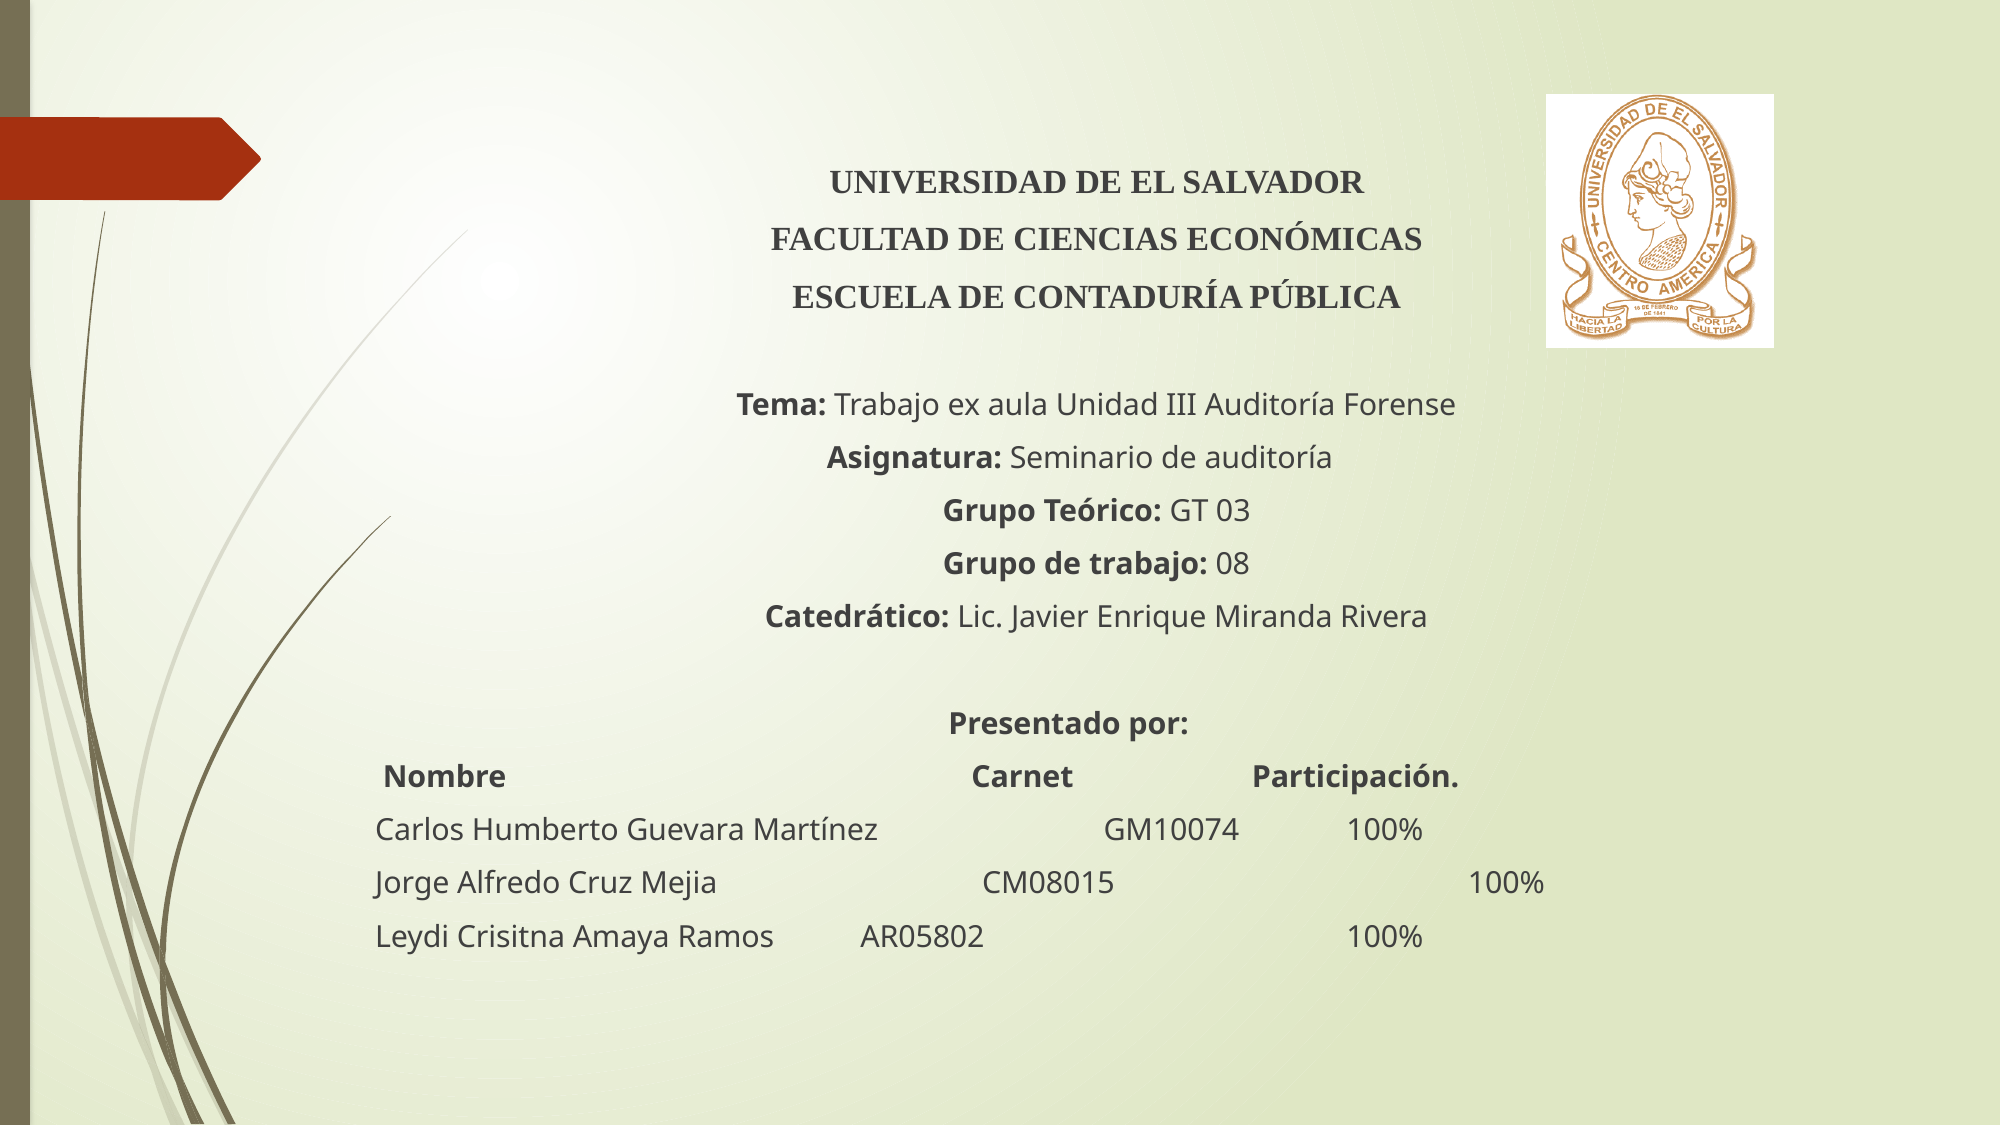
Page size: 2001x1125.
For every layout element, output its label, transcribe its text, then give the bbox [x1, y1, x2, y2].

list UNIVERSIDAD DE EL SALVADOR FACULTAD DE CIENCIAS ECONÓMICAS ESCUELA DE CONTADURÍA PÚBLICA Tema: Trabajo ex aula Unidad III Auditoría Forense Asignatura: Seminario de auditoría Grupo Teórico: GT 03 Grupo de trabajo: 08 Catedrático: Lic. Javier Enrique Miranda Rivera Presentado por: Nombre Carnet Participación. Carlos Humberto Guevara Martínez GM10074 100% Jorge Alfredo Cruz Mejia CM08015 100% Leydi Crisitna Amaya Ramos AR05802 100% [305, 94, 1888, 970]
picture [1545, 94, 1774, 348]
